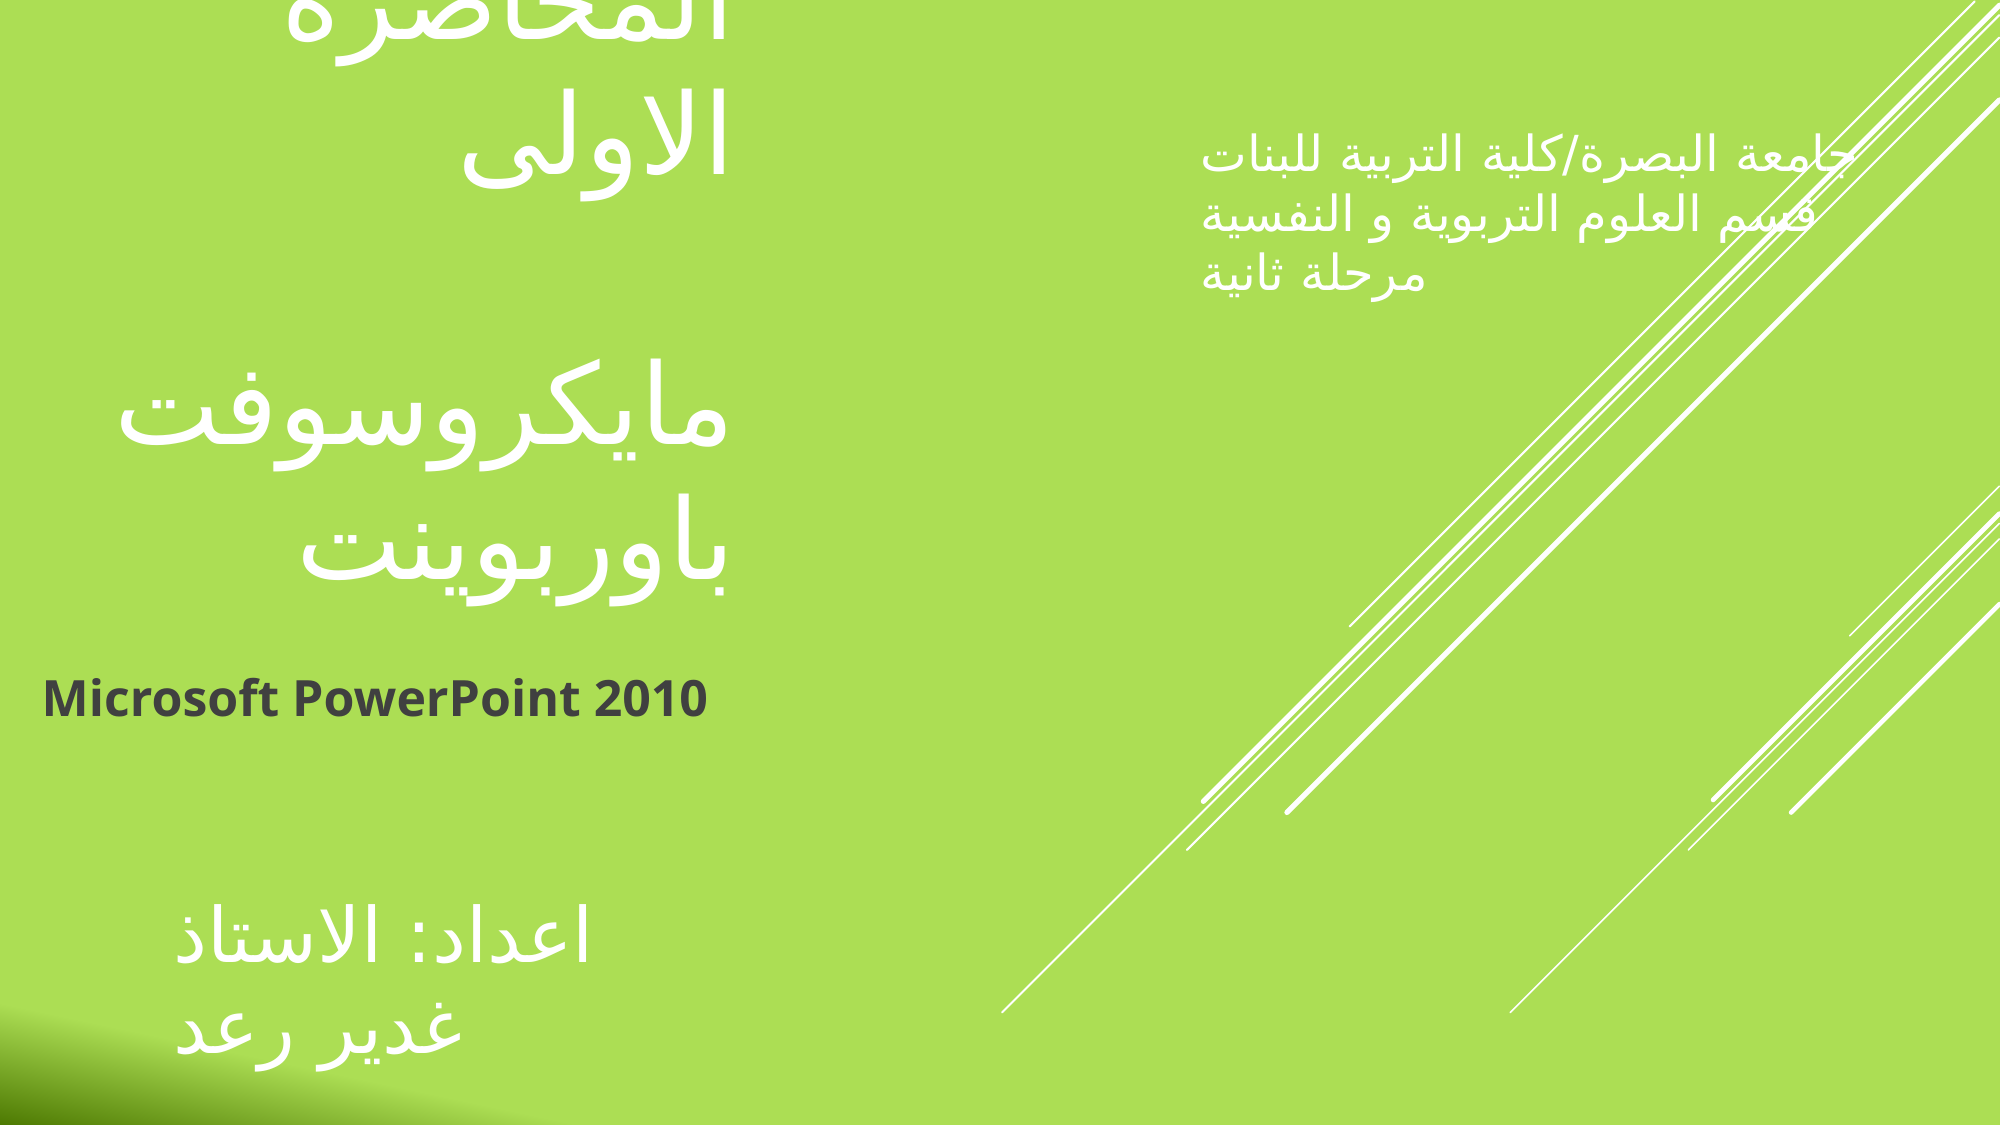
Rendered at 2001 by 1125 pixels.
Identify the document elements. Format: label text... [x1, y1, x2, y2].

subtitle اعداد: الاستاذ غدير رعد [158, 823, 707, 1079]
text_box جامعة البصرة/كلية التربية للبنات قسم العلوم التربوية و النفسية مرحلة ثانية [1185, 27, 1903, 308]
text_box Microsoft PowerPoint 2010 [0, 659, 750, 735]
title المحاضرة الاولى مايكروسوفت باوربوينت [37, 307, 750, 610]
